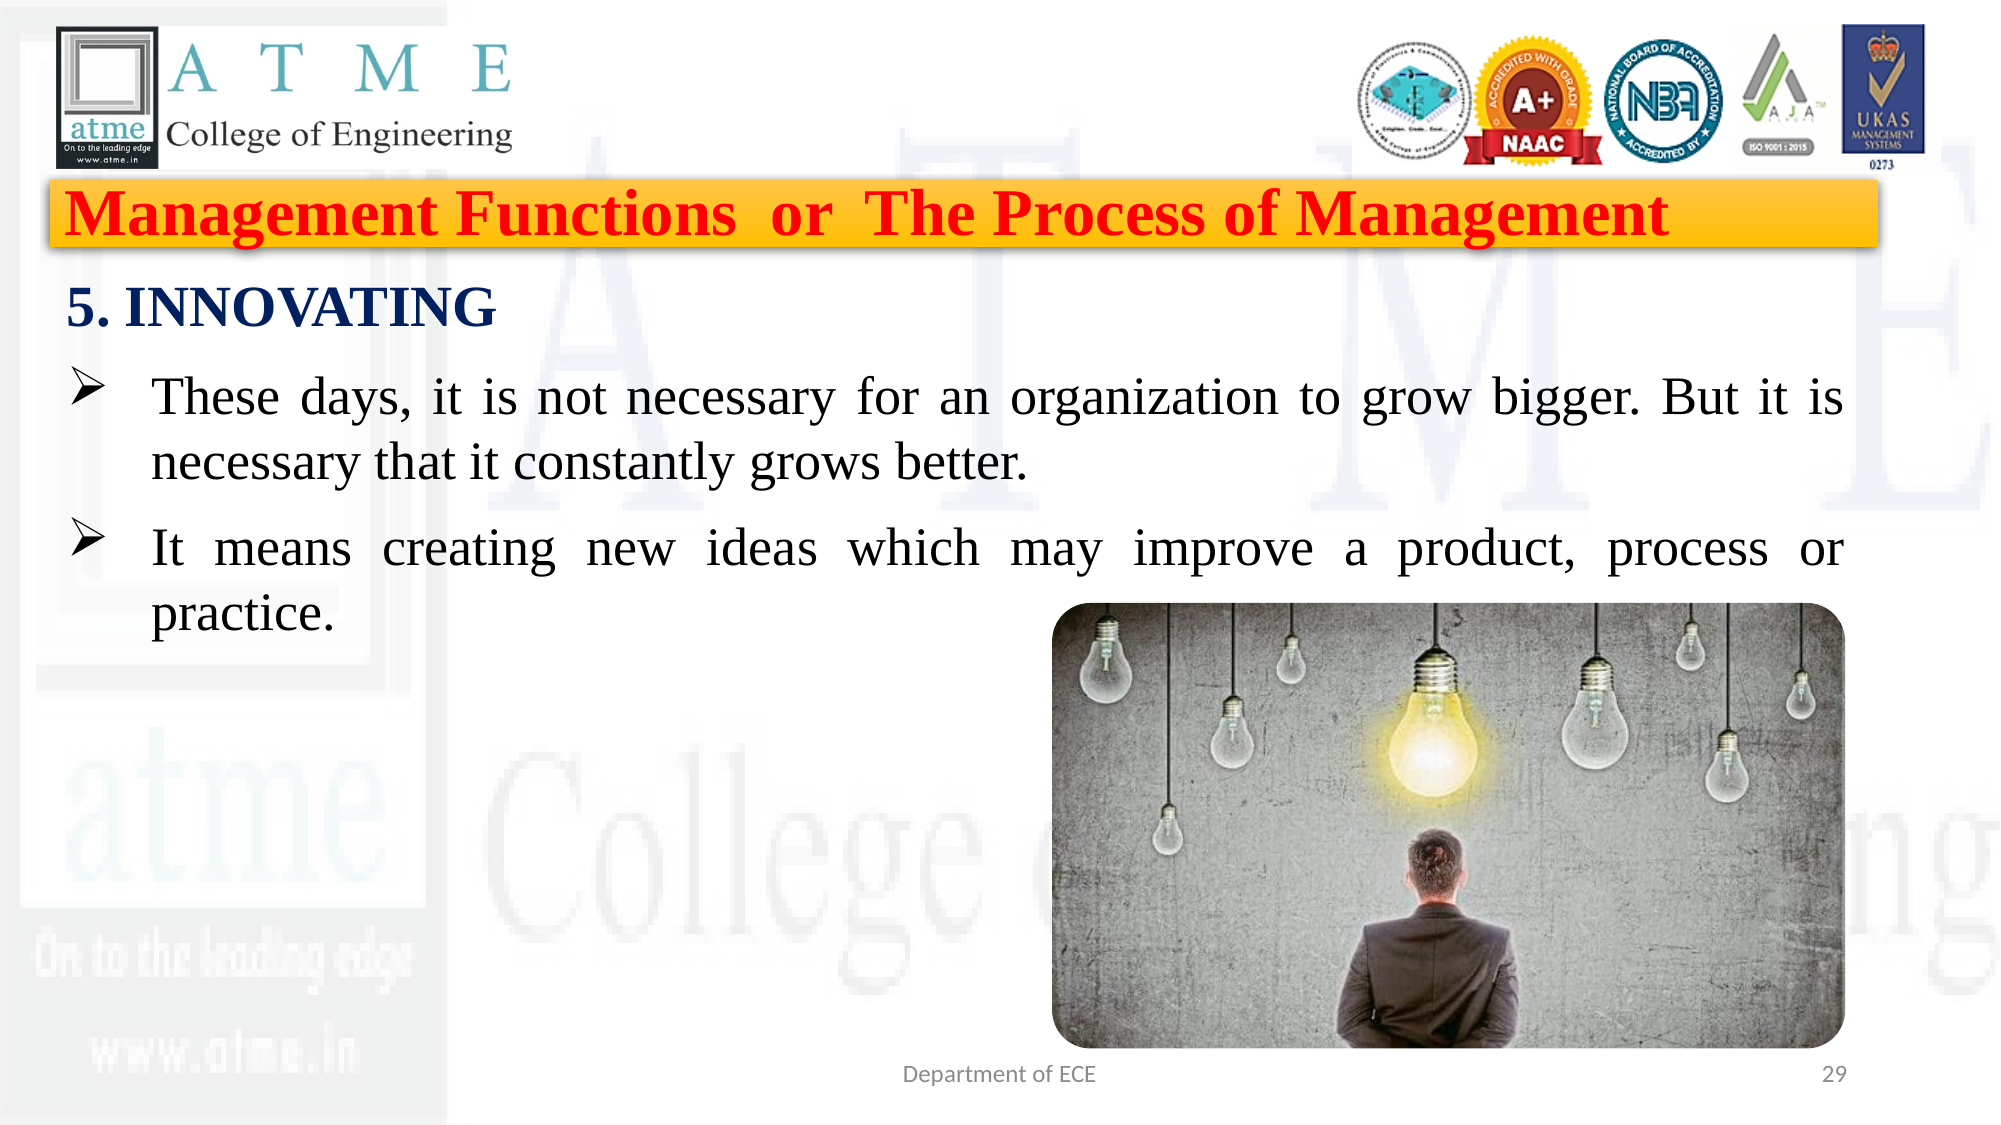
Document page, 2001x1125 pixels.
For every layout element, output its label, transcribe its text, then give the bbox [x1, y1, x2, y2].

slide_number 29 [1412, 1042, 1863, 1103]
picture [56, 26, 512, 169]
title Management Functions or The Process of Management [49, 180, 1879, 247]
picture [1352, 24, 1941, 182]
picture [1052, 602, 1846, 1049]
footer Department of ECE [662, 1042, 1338, 1103]
text_box 5. INNOVATING These days, it is not necessary for an organization to grow bigger. But it is necessary that it constantly grows better. It means creating new ideas which may improve a product, process or practice. [51, 268, 1862, 983]
